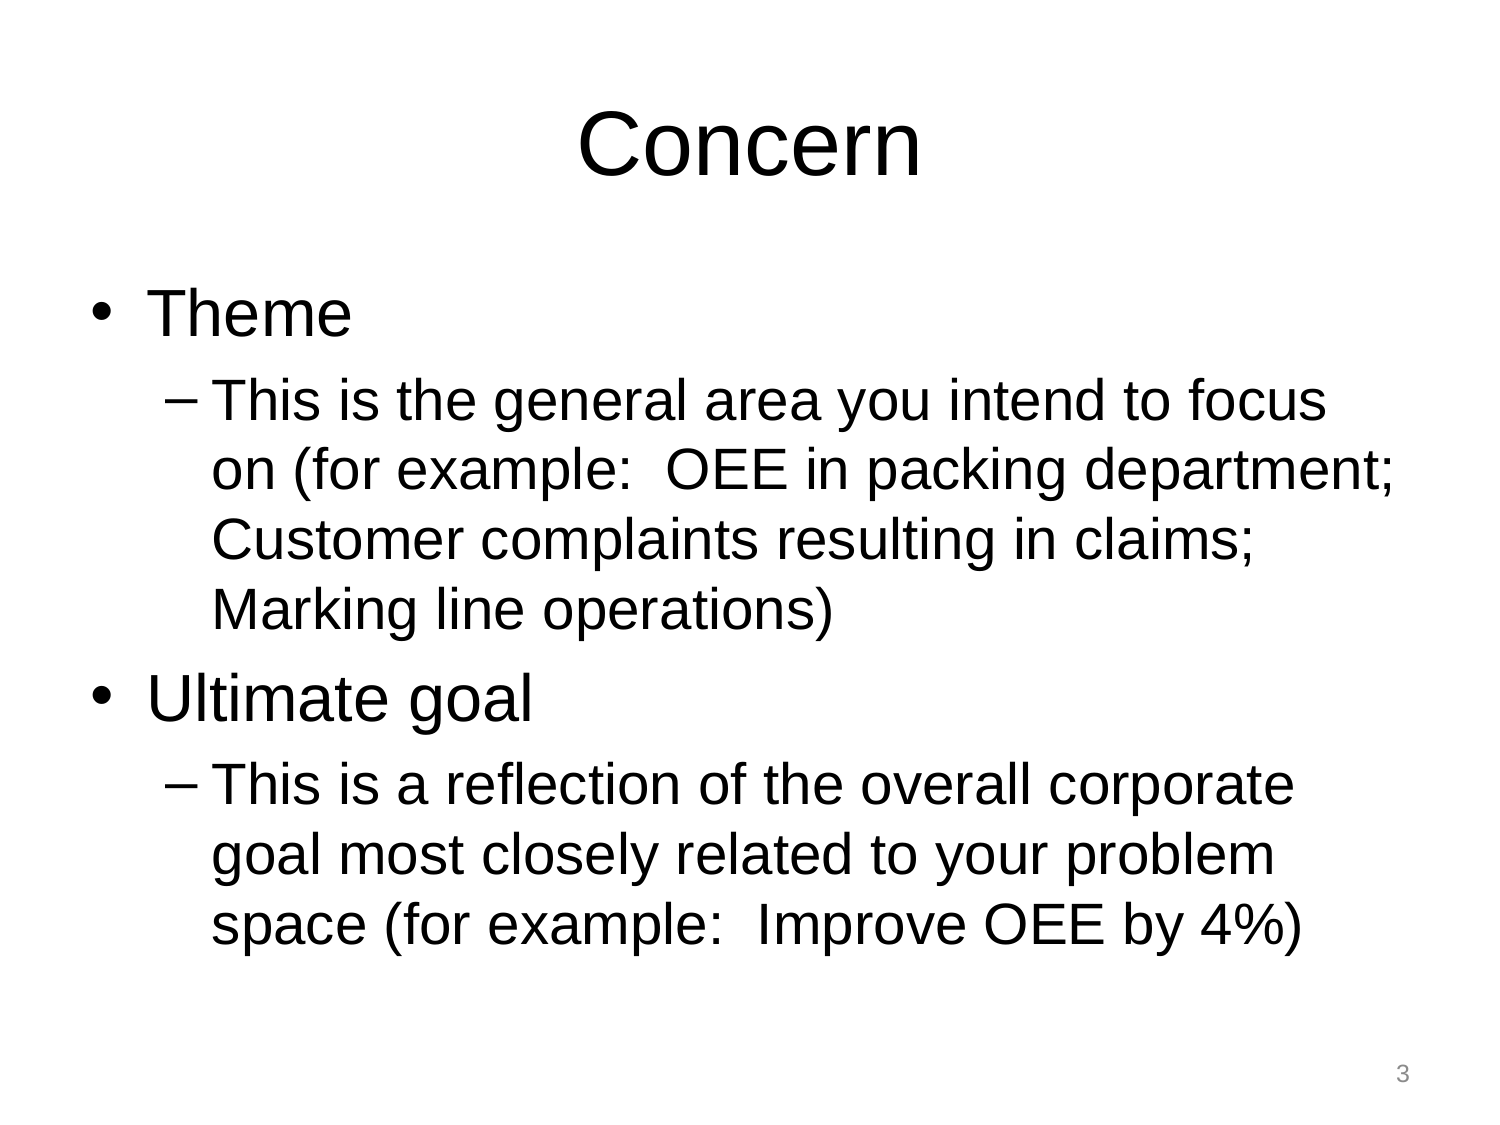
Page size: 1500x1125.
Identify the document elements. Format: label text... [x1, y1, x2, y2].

slide_number 3 [1074, 1042, 1425, 1103]
list Theme This is the general area you intend to focus on (for example: OEE in packing department; Customer complaints resulting in claims; Marking line operations) Ultimate goal This is a reflection of the overall corporate goal most closely related to your problem space (for example: Improve OEE by 4%) [75, 262, 1425, 1088]
title Concern [75, 45, 1425, 233]
